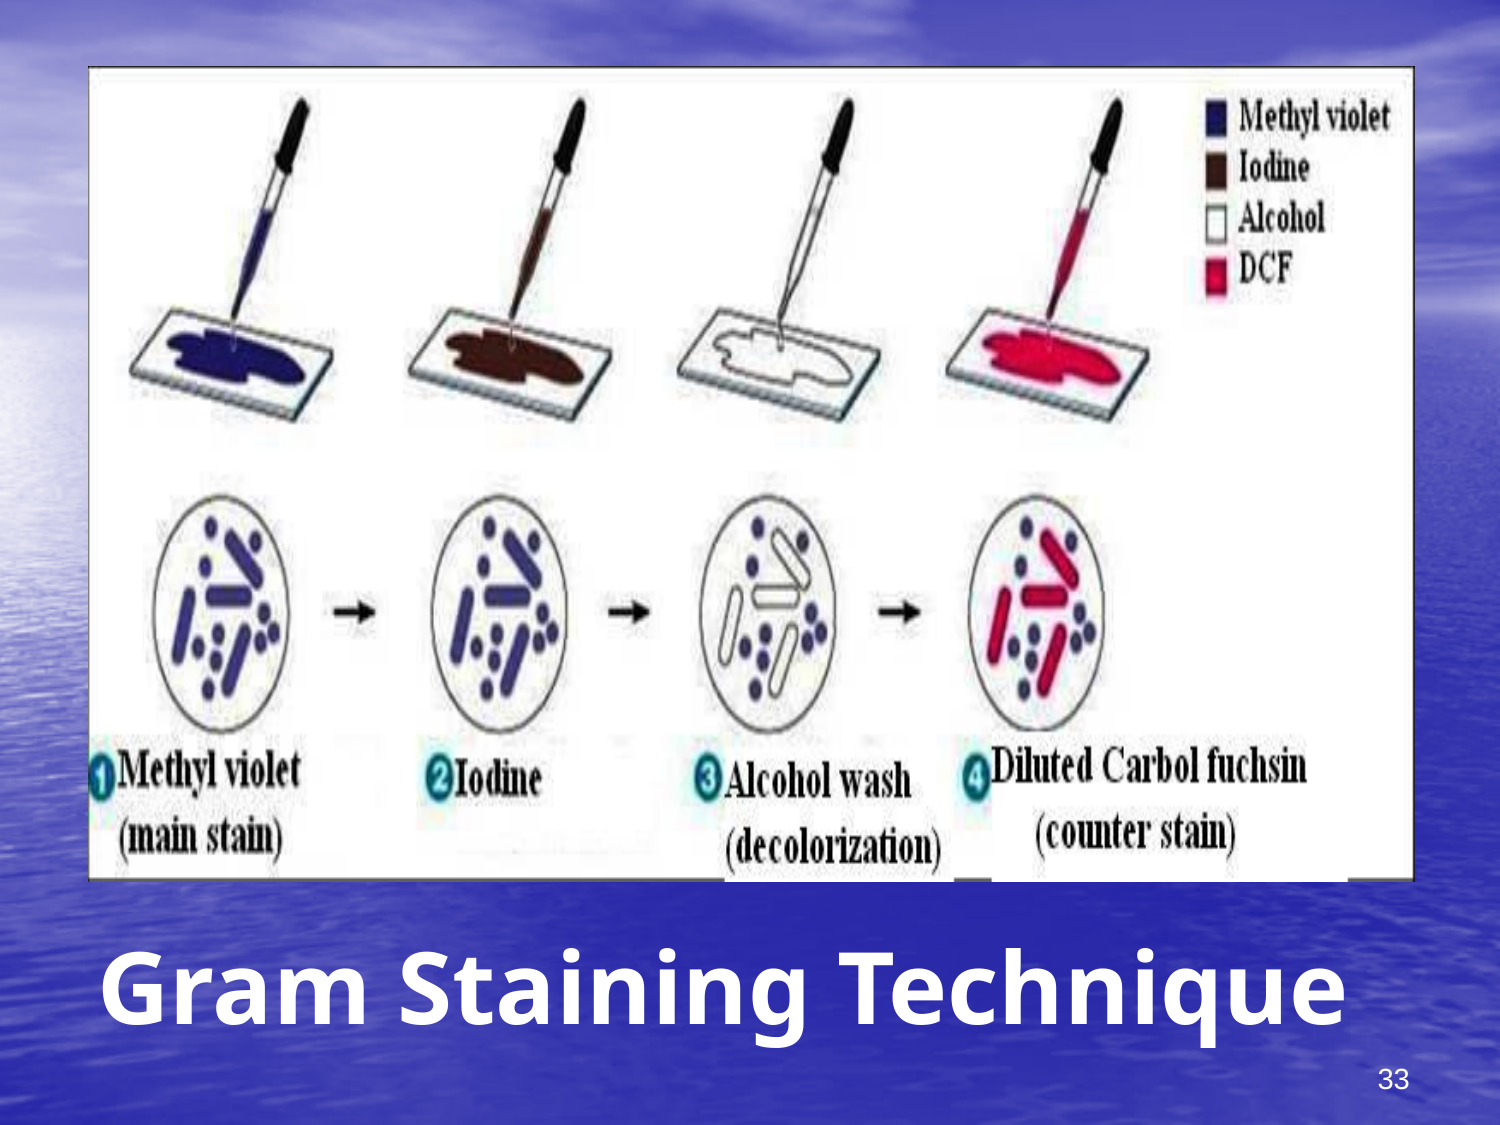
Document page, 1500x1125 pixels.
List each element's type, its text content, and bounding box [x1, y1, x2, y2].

picture [88, 66, 1415, 882]
title Gram Staining Technique [81, 890, 1421, 1079]
slide_number 33 [1074, 1024, 1426, 1103]
